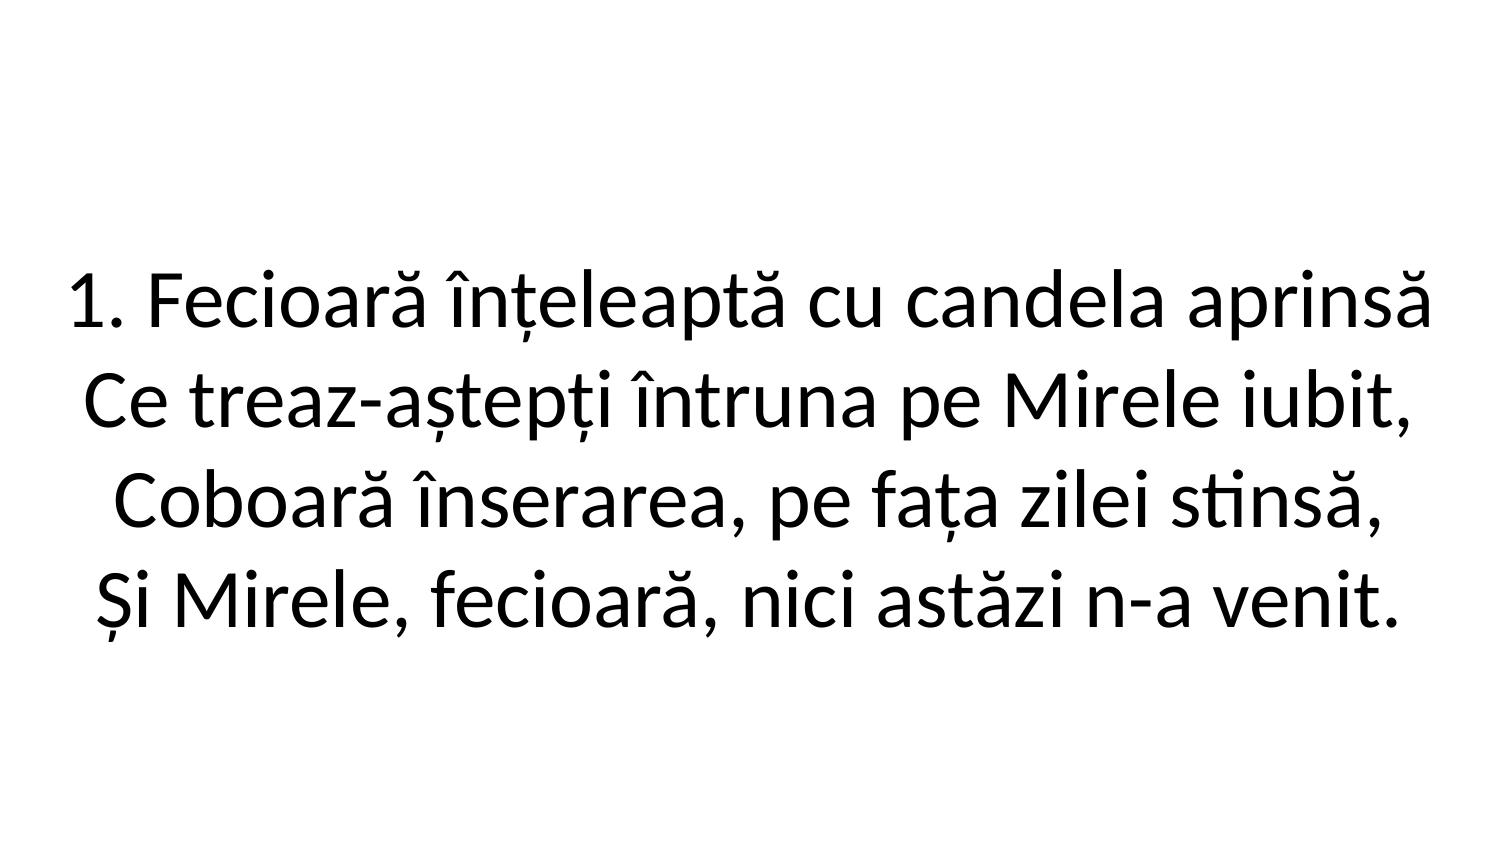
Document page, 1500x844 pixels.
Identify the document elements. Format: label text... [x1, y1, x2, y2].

text_box 1. Fecioară înțeleaptă cu candela aprinsă Ce treaz-aștepți întruna pe Mirele iubit, Coboară înserarea, pe fața zilei stinsă, Și Mirele, fecioară, nici astăzi n-a venit. [49, 192, 1451, 652]
